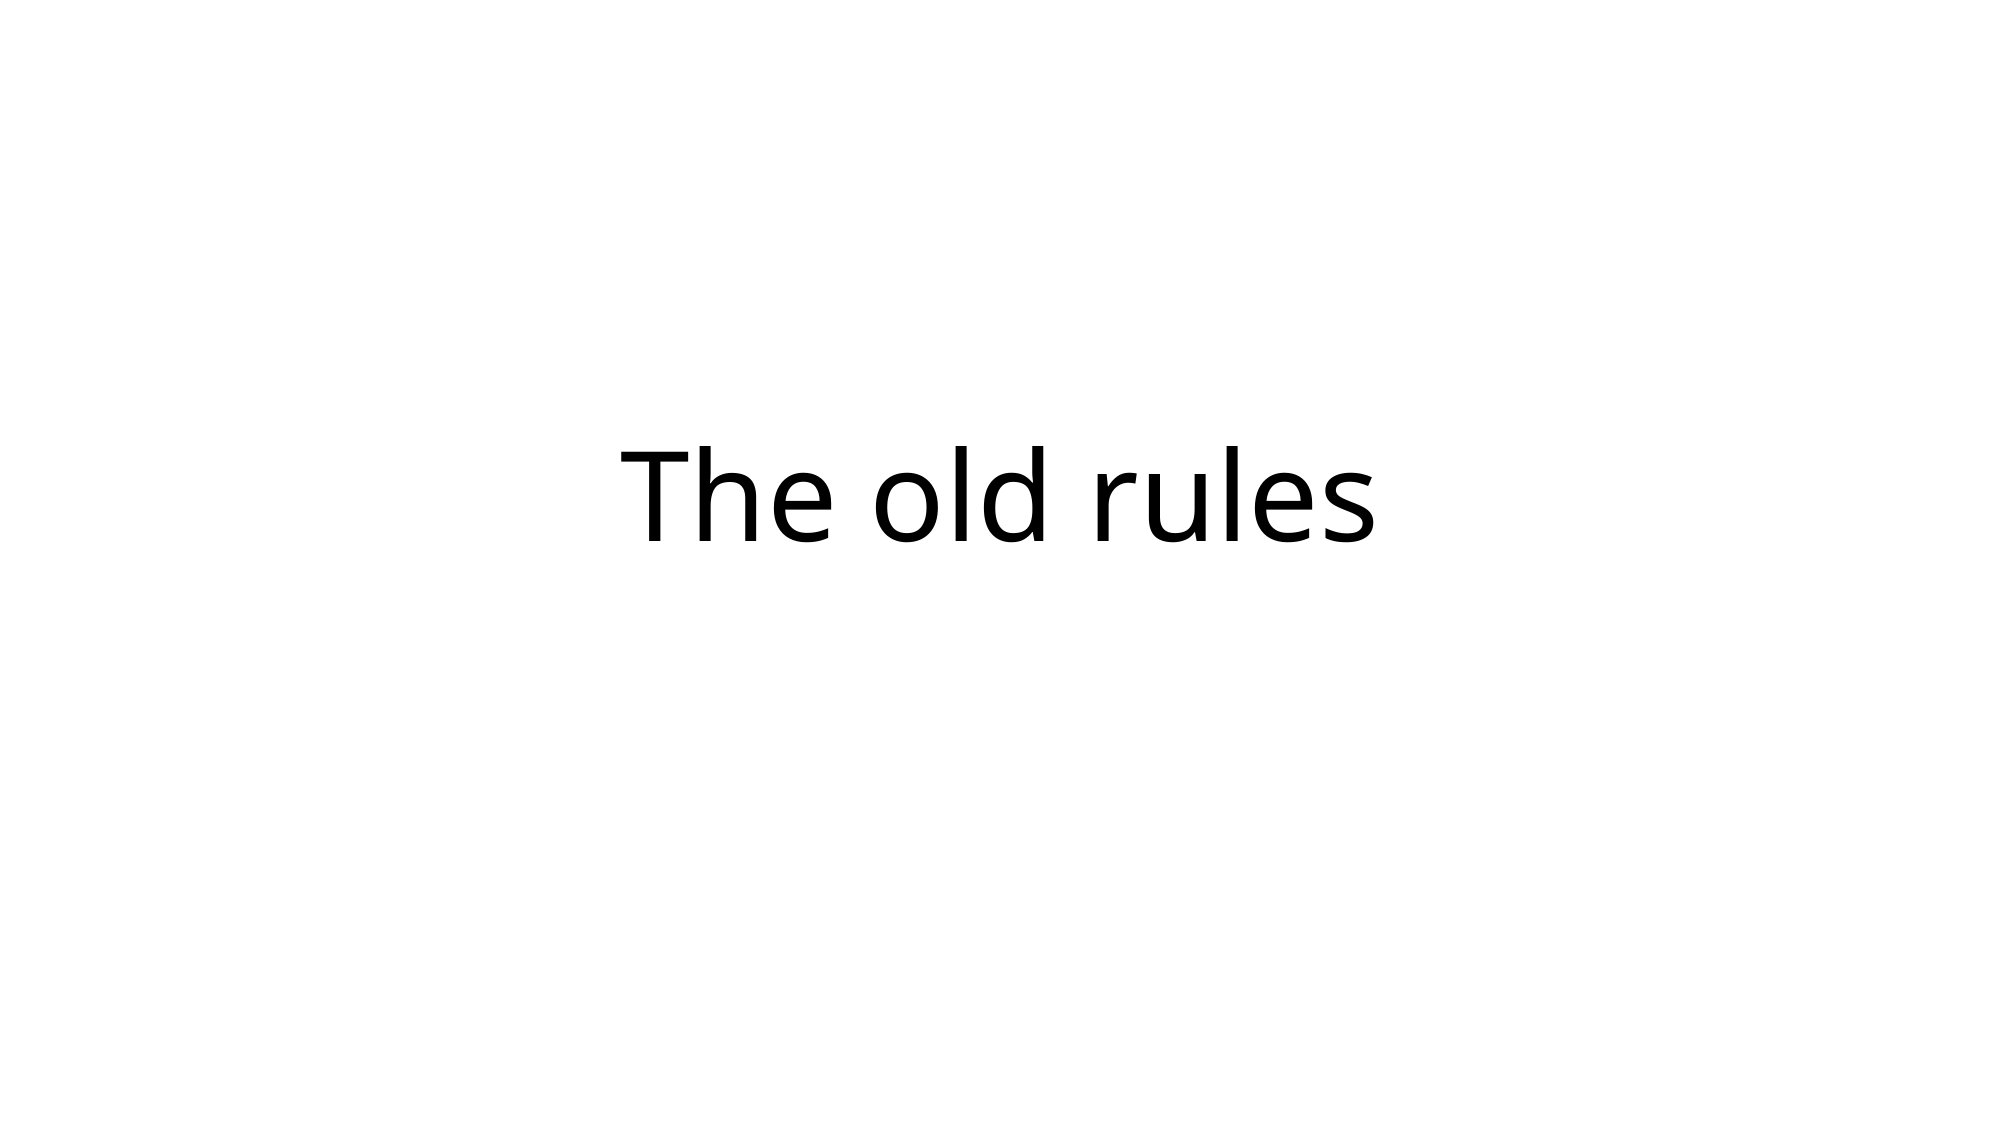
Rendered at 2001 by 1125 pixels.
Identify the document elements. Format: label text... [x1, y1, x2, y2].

title The old rules [249, 184, 1750, 576]
